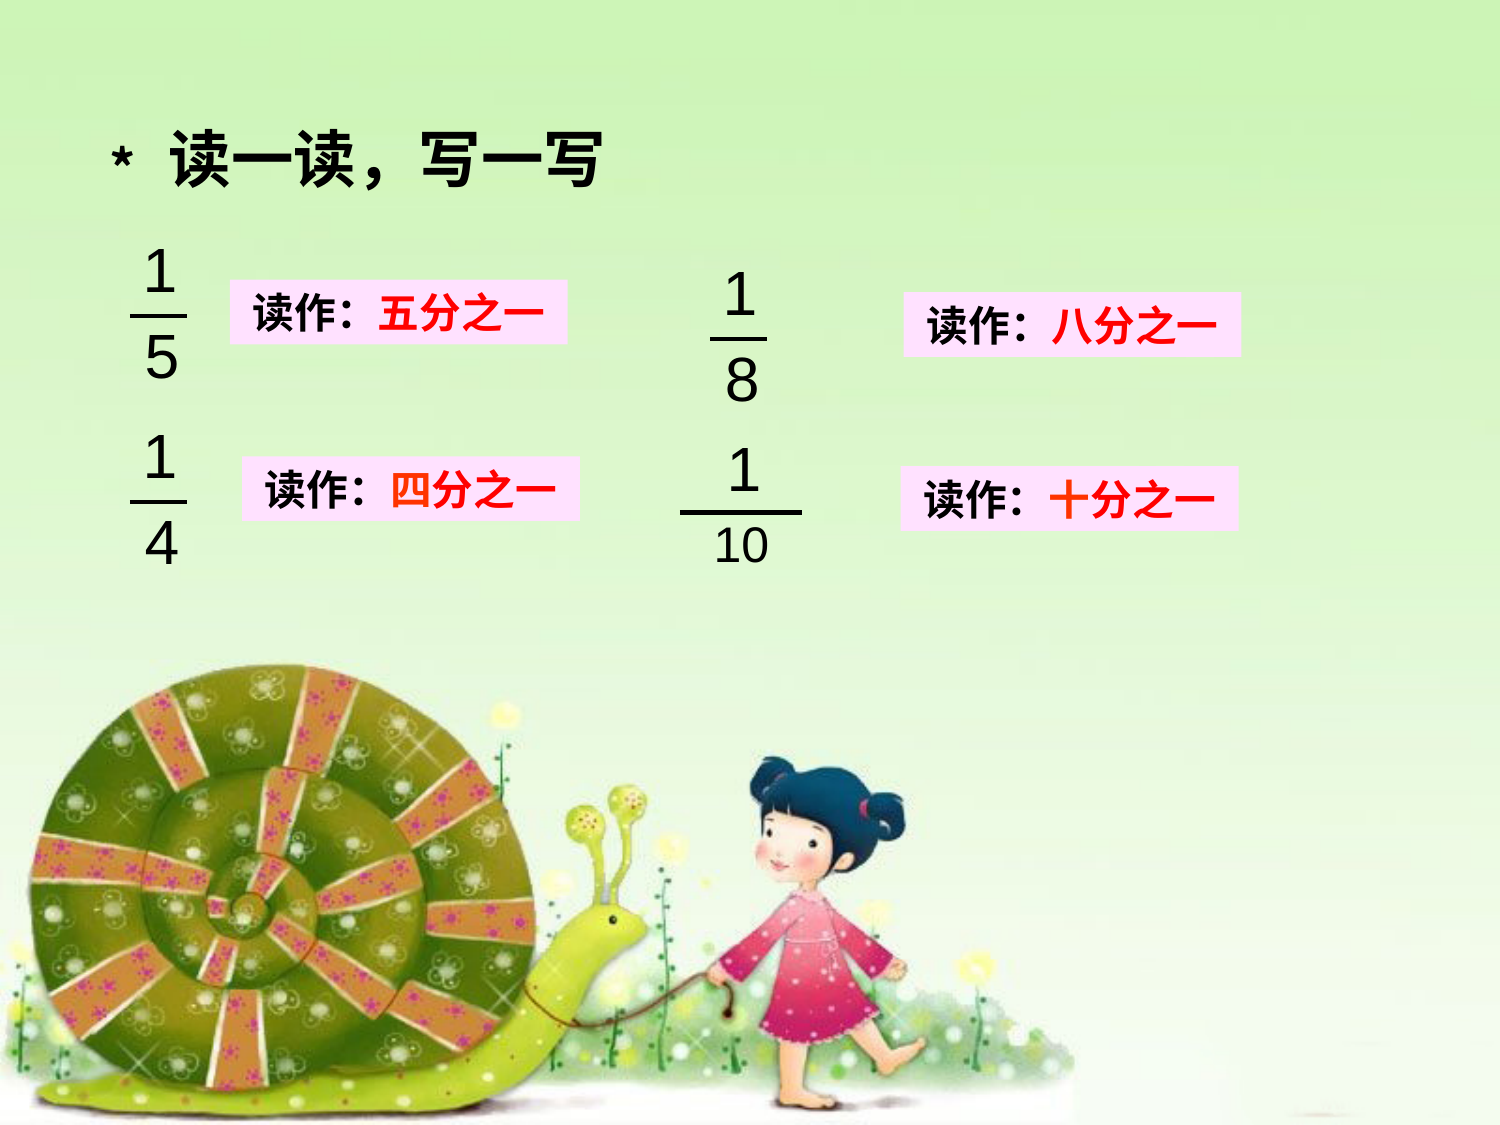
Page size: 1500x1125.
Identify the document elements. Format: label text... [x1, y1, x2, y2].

text_box 读作：四分之一 [242, 456, 580, 521]
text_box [123, 222, 196, 407]
picture [0, 0, 1500, 1125]
text_box 读作：八分之一 [903, 292, 1242, 357]
text_box ﹡读一读，写一写 [76, 112, 1015, 203]
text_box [123, 409, 196, 593]
text_box 读作：十分之一 [900, 466, 1239, 531]
text_box 读作：五分之一 [229, 279, 568, 345]
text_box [667, 421, 821, 601]
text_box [704, 245, 777, 421]
